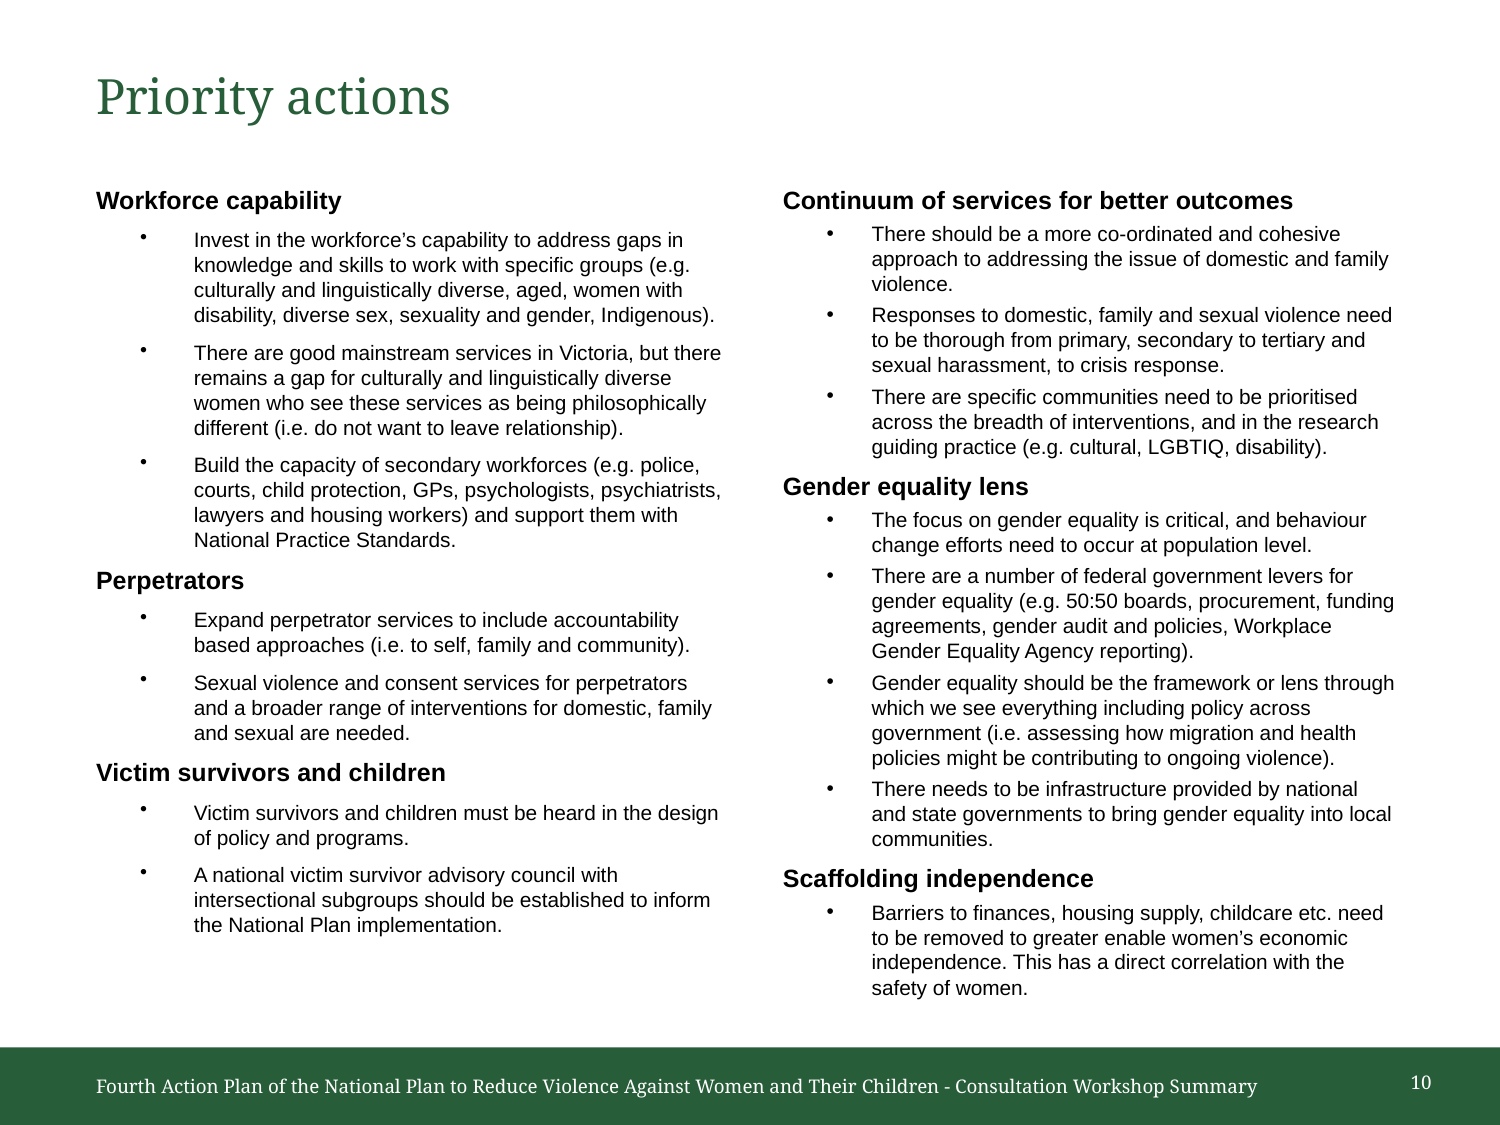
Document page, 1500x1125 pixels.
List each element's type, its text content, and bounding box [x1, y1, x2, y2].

text_box Fourth Action Plan of the National Plan to Reduce Violence Against Women and Their Children - Consultation Workshop Summary [96, 1074, 1273, 1098]
list Workforce capability Invest in the workforce’s capability to address gaps in knowledge and skills to work with specific groups (e.g. culturally and linguistically diverse, aged, women with disability, diverse sex, sexuality and gender, Indigenous). There are good mainstream services in Victoria, but there remains a gap for culturally and linguistically diverse women who see these services as being philosophically different (i.e. do not want to leave relationship). Build the capacity of secondary workforces (e.g. police, courts, child protection, GPs, psychologists, psychiatrists, lawyers and housing workers) and support them with National Practice Standards. Perpetrators Expand perpetrator services to include accountability based approaches (i.e. to self, family and community). Sexual violence and consent services for perpetrators and a broader range of interventions for domestic, family and sexual are needed. Victim survivors and children Victim survivors and children must be heard in the design of policy and programs. A national victim survivor advisory council with intersectional subgroups should be established to inform the National Plan implementation. [95, 184, 727, 1006]
slide_number 10 [1409, 1072, 1433, 1095]
title Priority actions [95, 76, 1405, 133]
list Continuum of services for better outcomes There should be a more co-ordinated and cohesive approach to addressing the issue of domestic and family violence. Responses to domestic, family and sexual violence need to be thorough from primary, secondary to tertiary and sexual harassment, to crisis response. There are specific communities need to be prioritised across the breadth of interventions, and in the research guiding practice (e.g. cultural, LGBTIQ, disability). Gender equality lens The focus on gender equality is critical, and behaviour change efforts need to occur at population level. There are a number of federal government levers for gender equality (e.g. 50:50 boards, procurement, funding agreements, gender audit and policies, Workplace Gender Equality Agency reporting). Gender equality should be the framework or lens through which we see everything including policy across government (i.e. assessing how migration and health policies might be contributing to ongoing violence). There needs to be infrastructure provided by national and state governments to bring gender equality into local communities. Scaffolding independence Barriers to finances, housing supply, childcare etc. need to be removed to greater enable women’s economic independence. This has a direct correlation with the safety of women. [782, 184, 1405, 1006]
